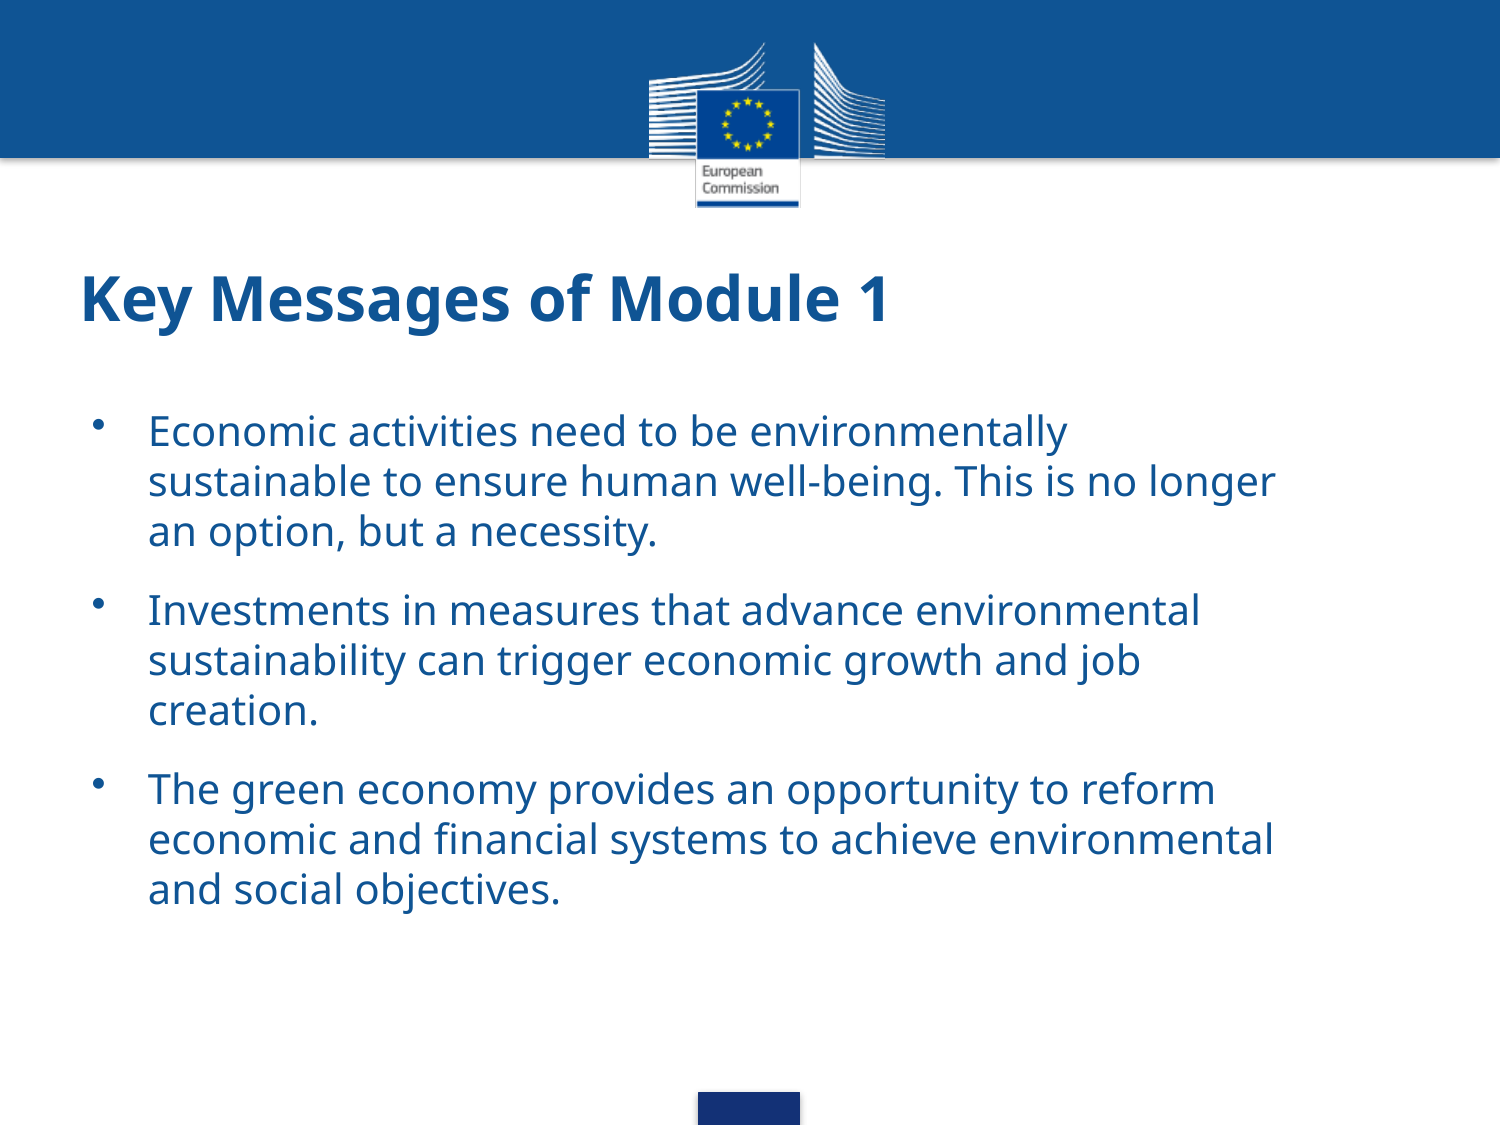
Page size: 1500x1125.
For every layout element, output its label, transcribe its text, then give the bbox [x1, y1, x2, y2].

title Key Messages of Module 1 [64, 219, 1415, 374]
list Economic activities need to be environmentally sustainable to ensure human well-being. This is no longer an option, but a necessity. Investments in measures that advance environmental sustainability can trigger economic growth and job creation. The green economy provides an opportunity to reform economic and financial systems to achieve environmental and social objectives. [76, 397, 1306, 1106]
picture [649, 42, 885, 208]
